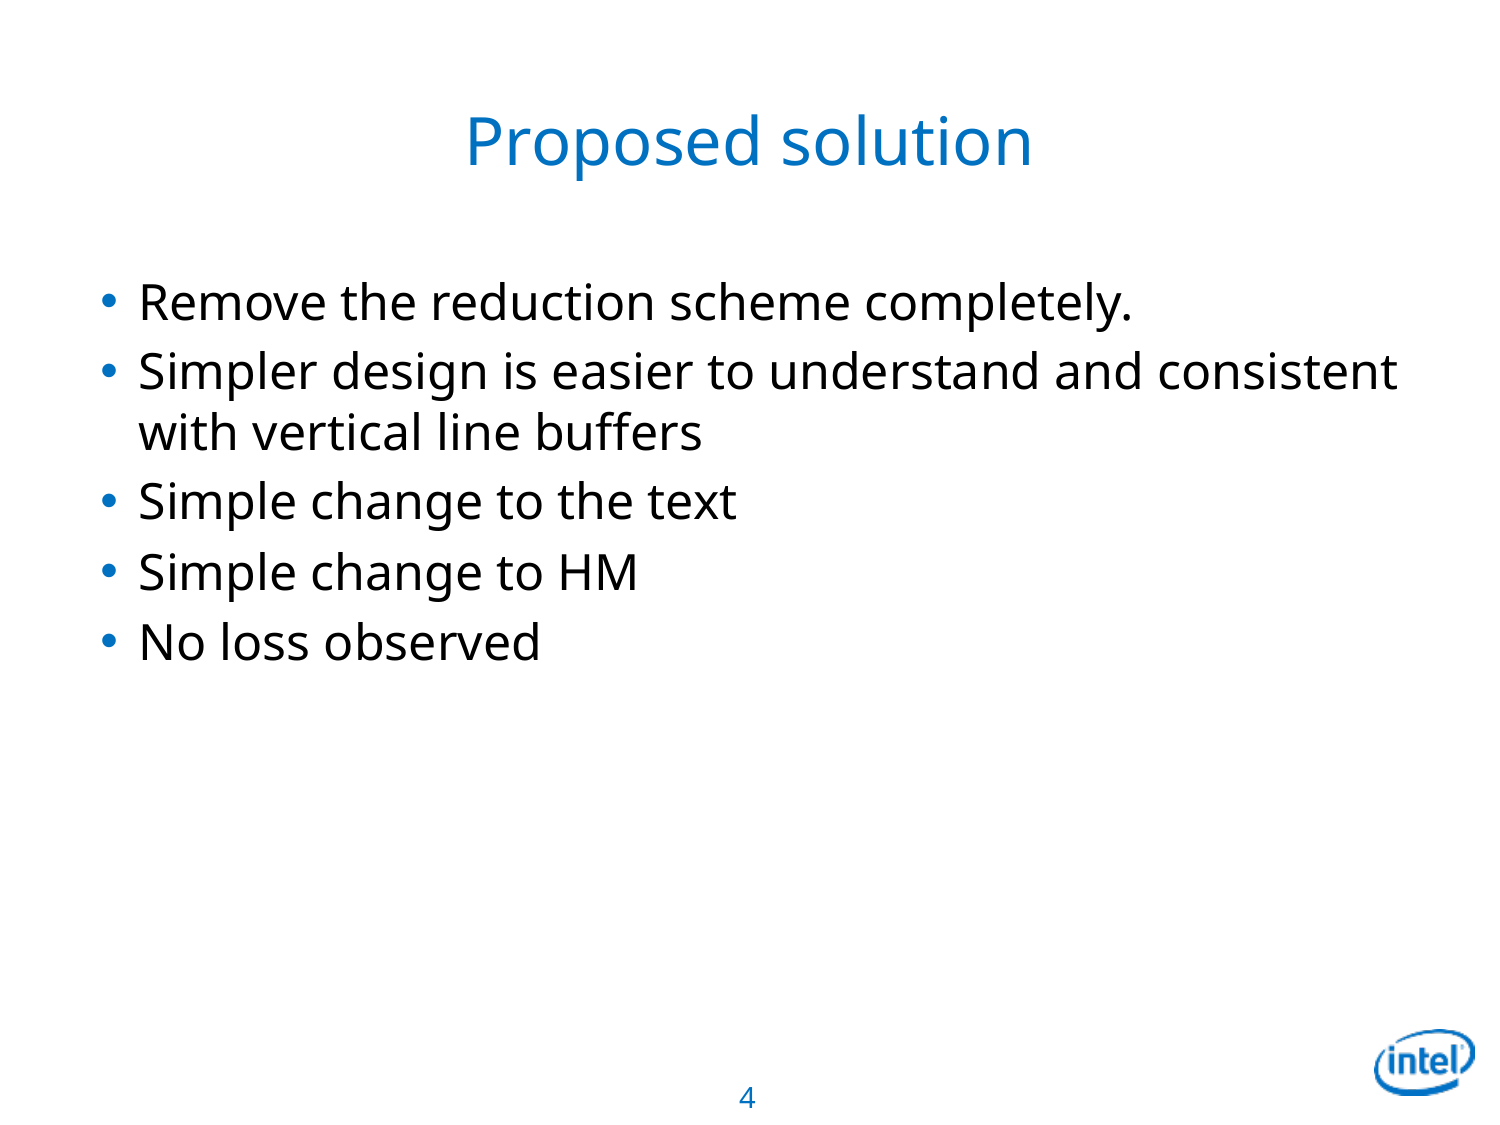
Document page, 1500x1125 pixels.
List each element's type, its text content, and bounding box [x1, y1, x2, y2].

title Proposed solution [75, 45, 1425, 233]
picture [1374, 1029, 1475, 1096]
list Remove the reduction scheme completely. Simpler design is easier to understand and consistent with vertical line buffers Simple change to the text Simple change to HM No loss observed [75, 262, 1425, 1005]
